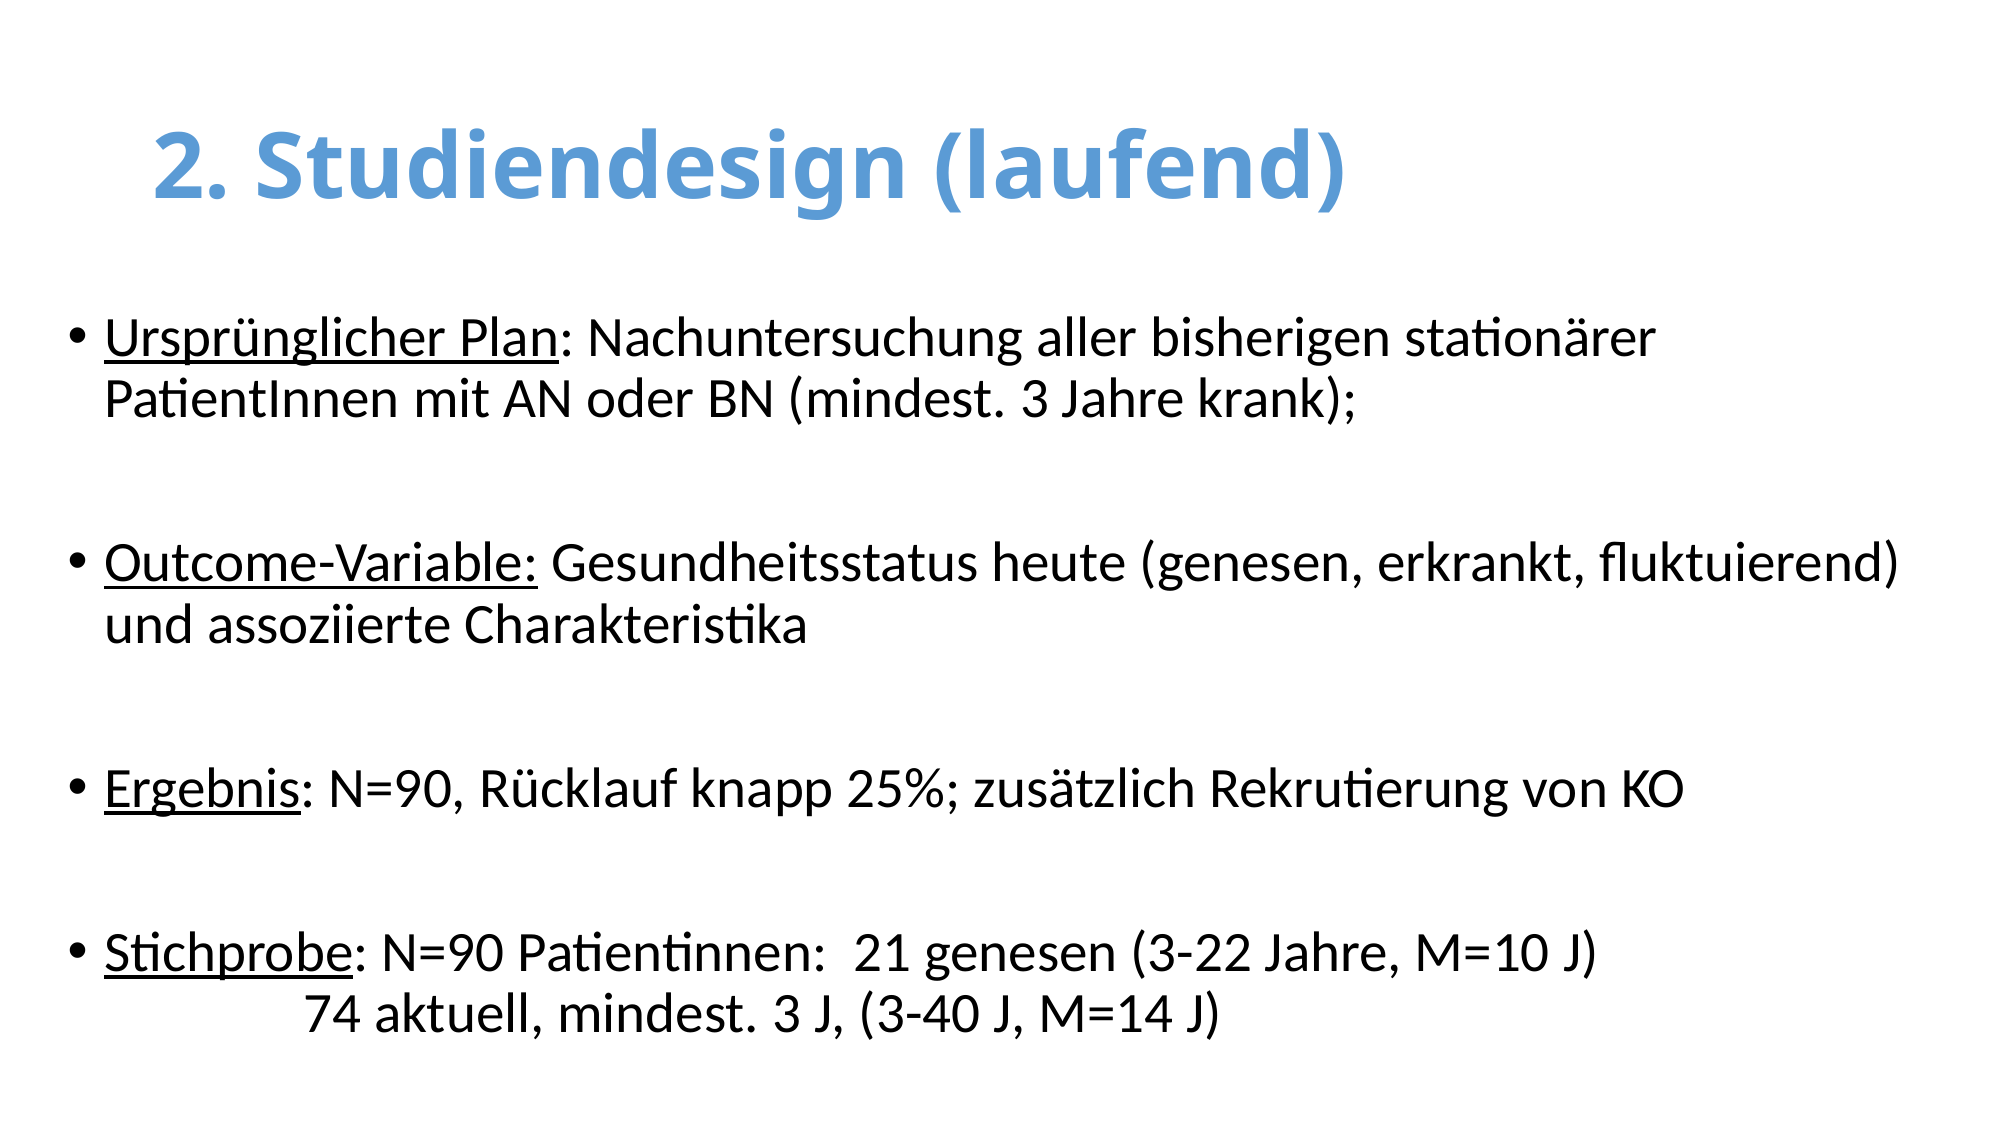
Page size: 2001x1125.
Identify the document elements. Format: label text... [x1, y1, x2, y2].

title 2. Studiendesign (laufend) [137, 59, 1863, 278]
list Ursprünglicher Plan: Nachuntersuchung aller bisherigen stationärer PatientInnen mit AN oder BN (mindest. 3 Jahre krank); Outcome-Variable: Gesundheitsstatus heute (genesen, erkrankt, fluktuierend) und assoziierte Charakteristika Ergebnis: N=90, Rücklauf knapp 25%; zusätzlich Rekrutierung von KO Stichprobe: N=90 Patientinnen: 21 genesen (3-22 Jahre, M=10 J) 74 aktuell, mindest. 3 J, (3-40 J, M=14 J) [52, 299, 1968, 1060]
